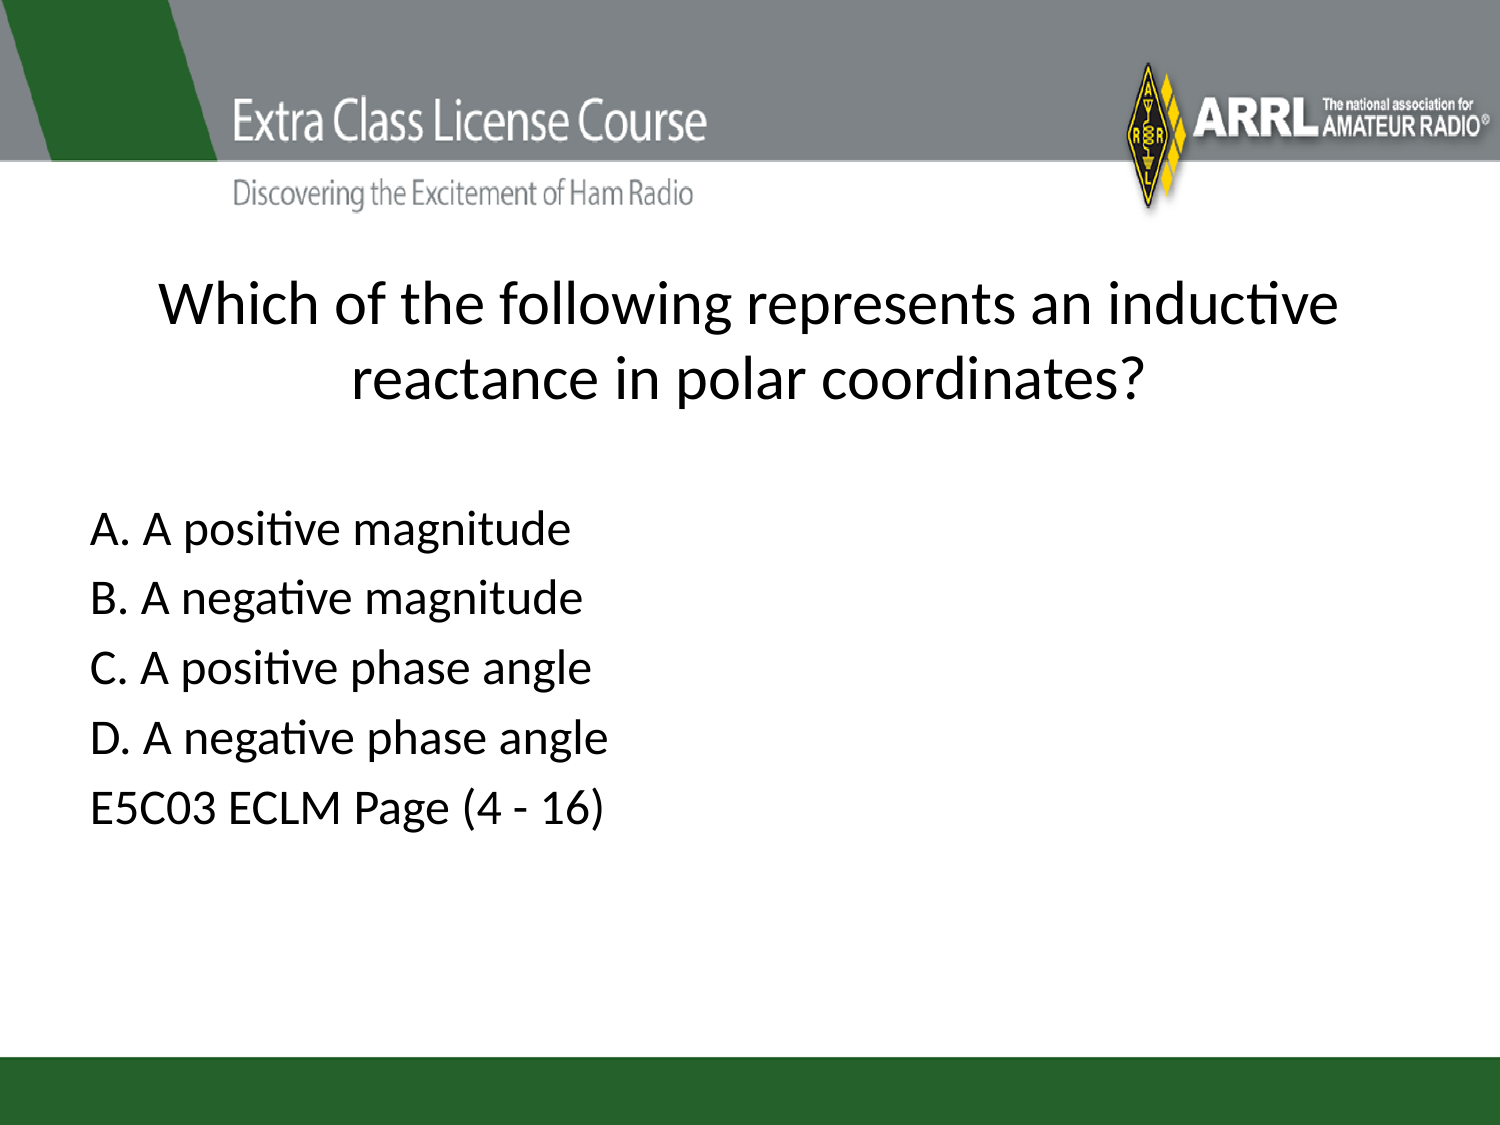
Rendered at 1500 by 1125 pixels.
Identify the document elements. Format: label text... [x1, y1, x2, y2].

title Which of the following represents an inductive reactance in polar coordinates? [75, 254, 1425, 435]
list A. A positive magnitude B. A negative magnitude C. A positive phase angle D. A negative phase angle E5C03 ECLM Page (4 - 16) [75, 487, 1425, 1005]
picture [0, 0, 1500, 1125]
